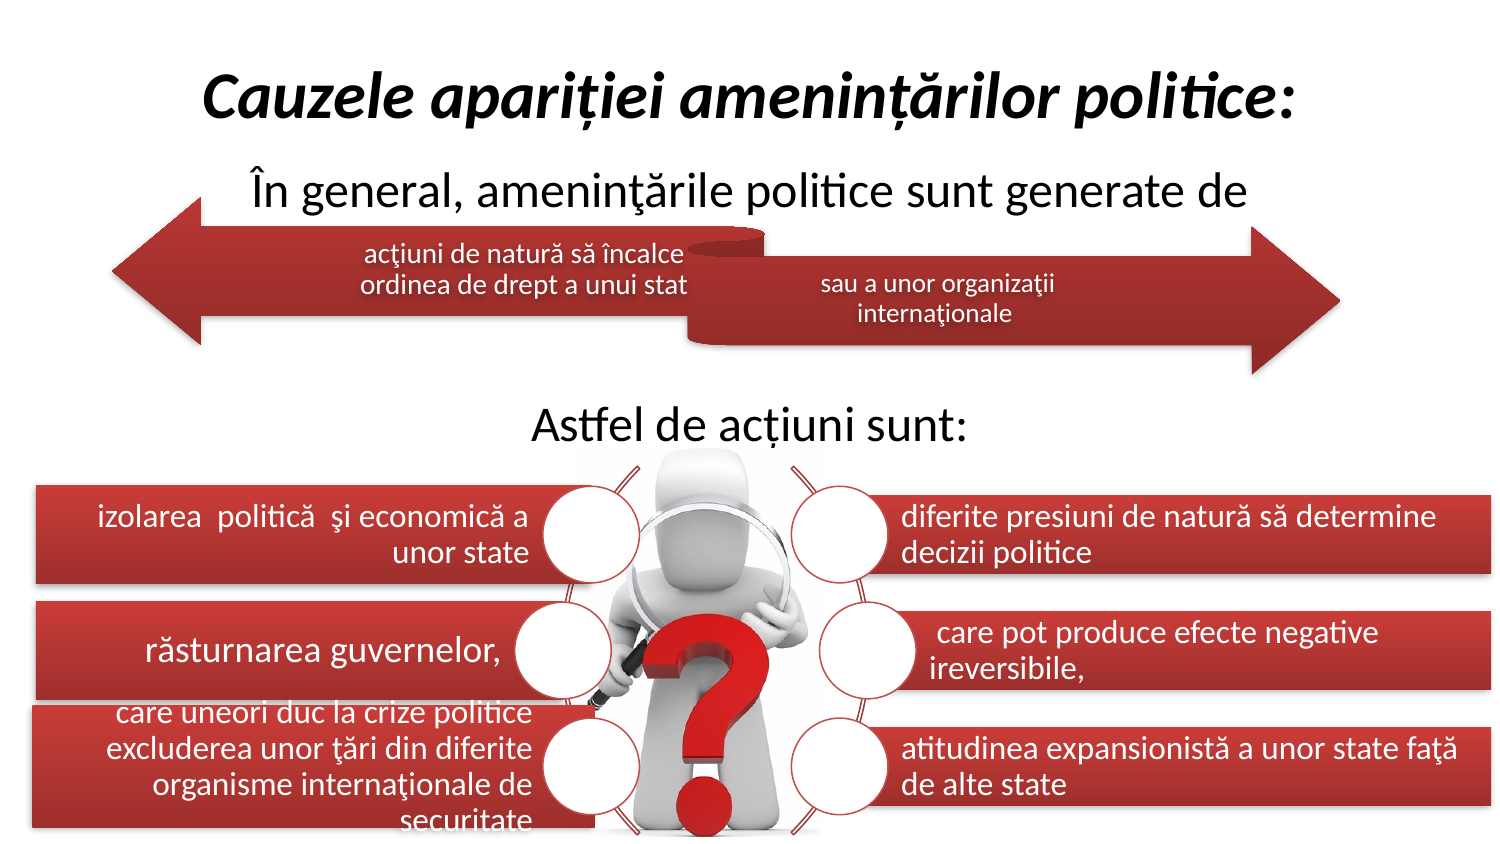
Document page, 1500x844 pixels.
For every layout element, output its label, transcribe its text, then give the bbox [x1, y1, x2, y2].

picture [572, 448, 822, 840]
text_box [64, 197, 1389, 375]
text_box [29, 456, 644, 844]
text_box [785, 456, 1497, 844]
title Cauzele apariției amenințărilor politice: [75, 33, 1425, 151]
list În general, ameninţările politice sunt generate de Astfel de acțiuni sunt: [29, 150, 1471, 456]
